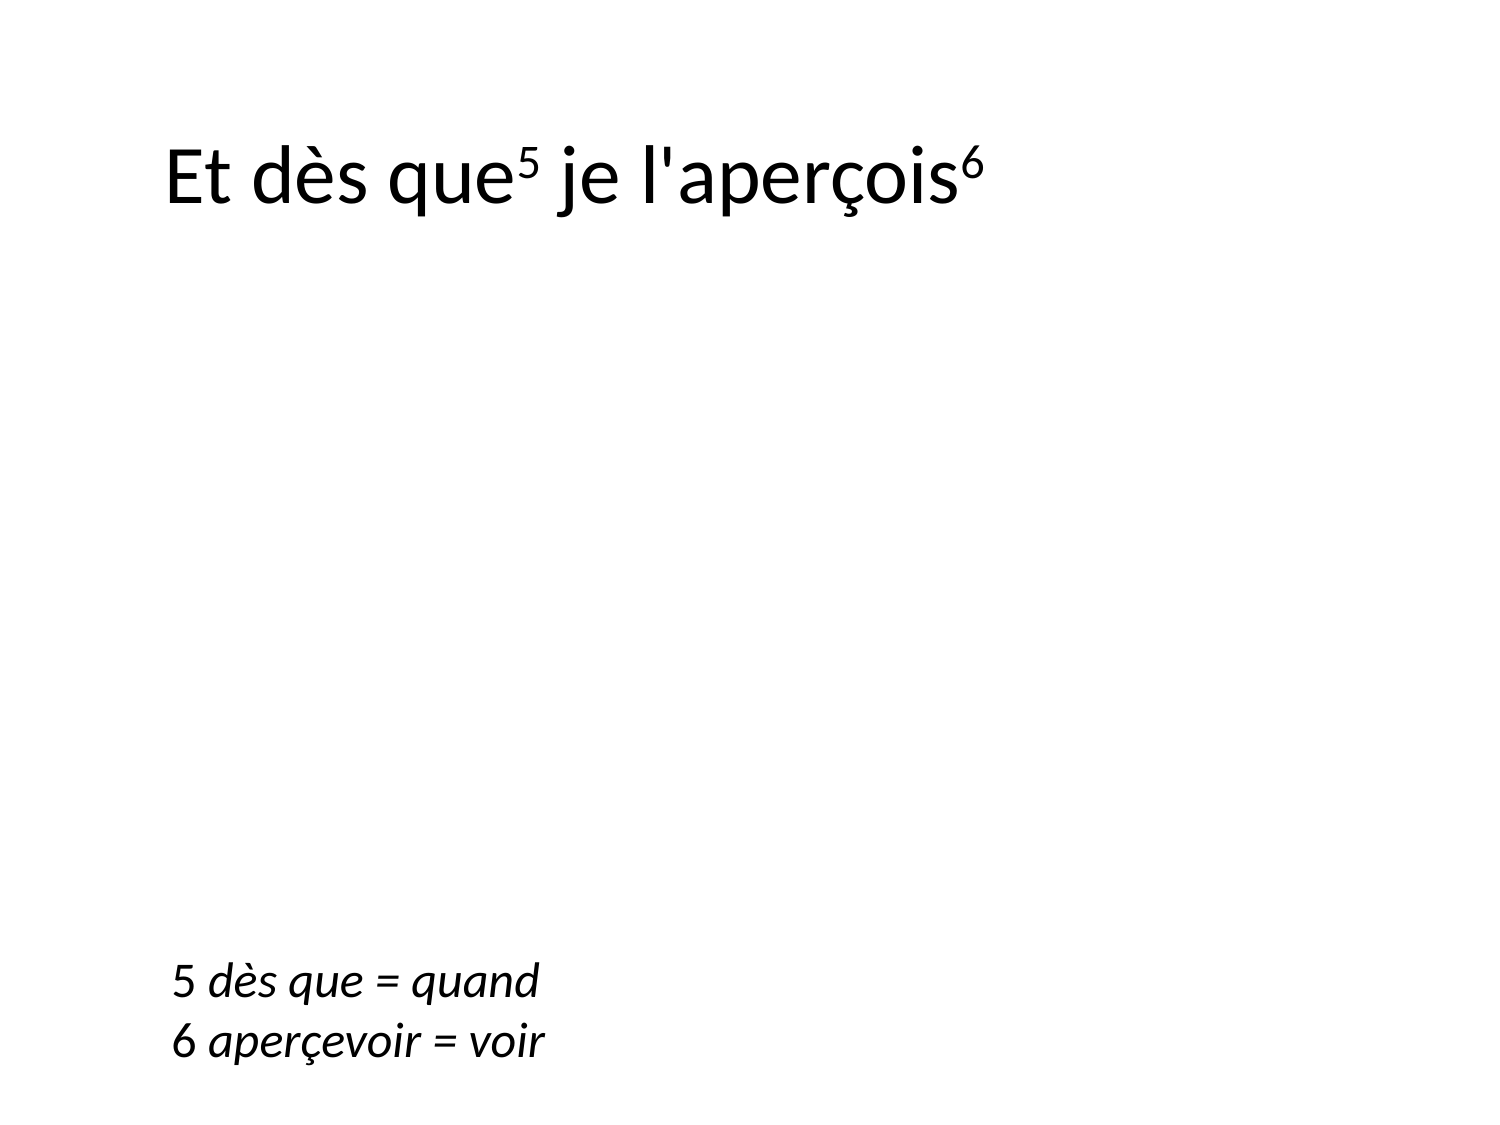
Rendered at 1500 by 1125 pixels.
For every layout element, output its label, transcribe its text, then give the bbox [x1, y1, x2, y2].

text_box Et dès que5 je l'aperçois6 [149, 112, 1275, 328]
text_box 5 dès que = quand 6 aperçevoir = voir [156, 940, 561, 1125]
